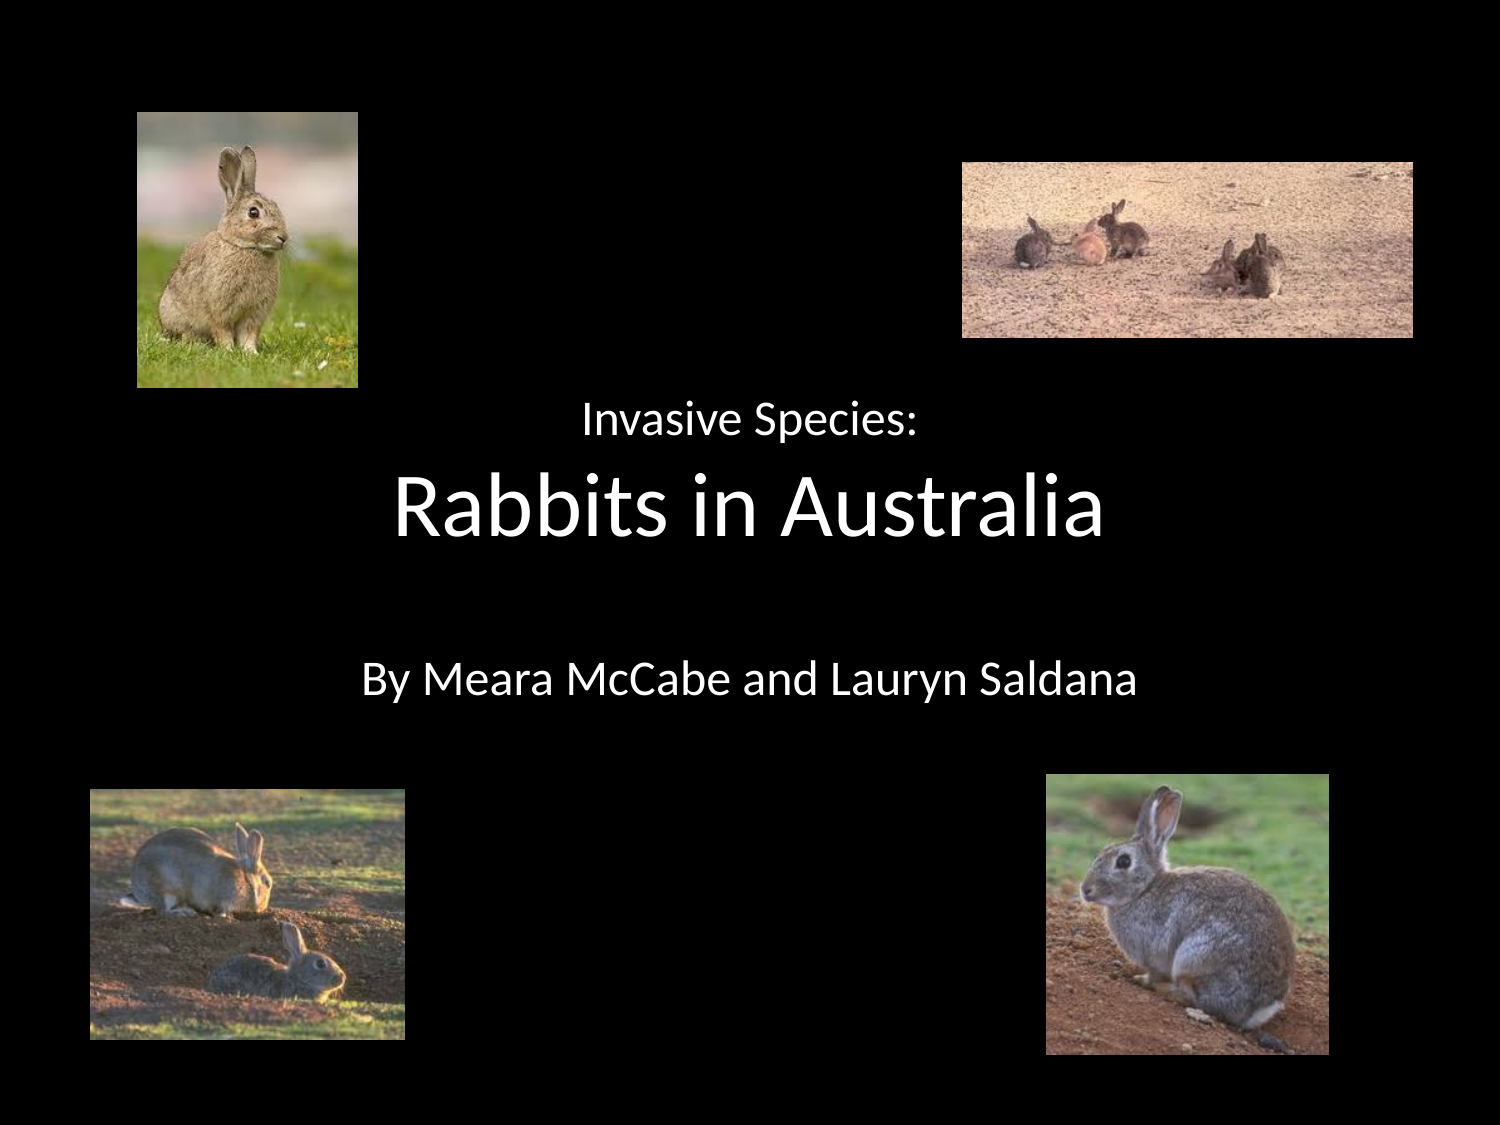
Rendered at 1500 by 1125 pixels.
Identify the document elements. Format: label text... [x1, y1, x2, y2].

picture [137, 112, 358, 388]
picture [89, 789, 406, 1041]
picture [1046, 774, 1329, 1056]
picture [962, 162, 1413, 338]
title Invasive Species: Rabbits in Australia [112, 349, 1388, 591]
subtitle By Meara McCabe and Lauryn Saldana [225, 637, 1275, 925]
